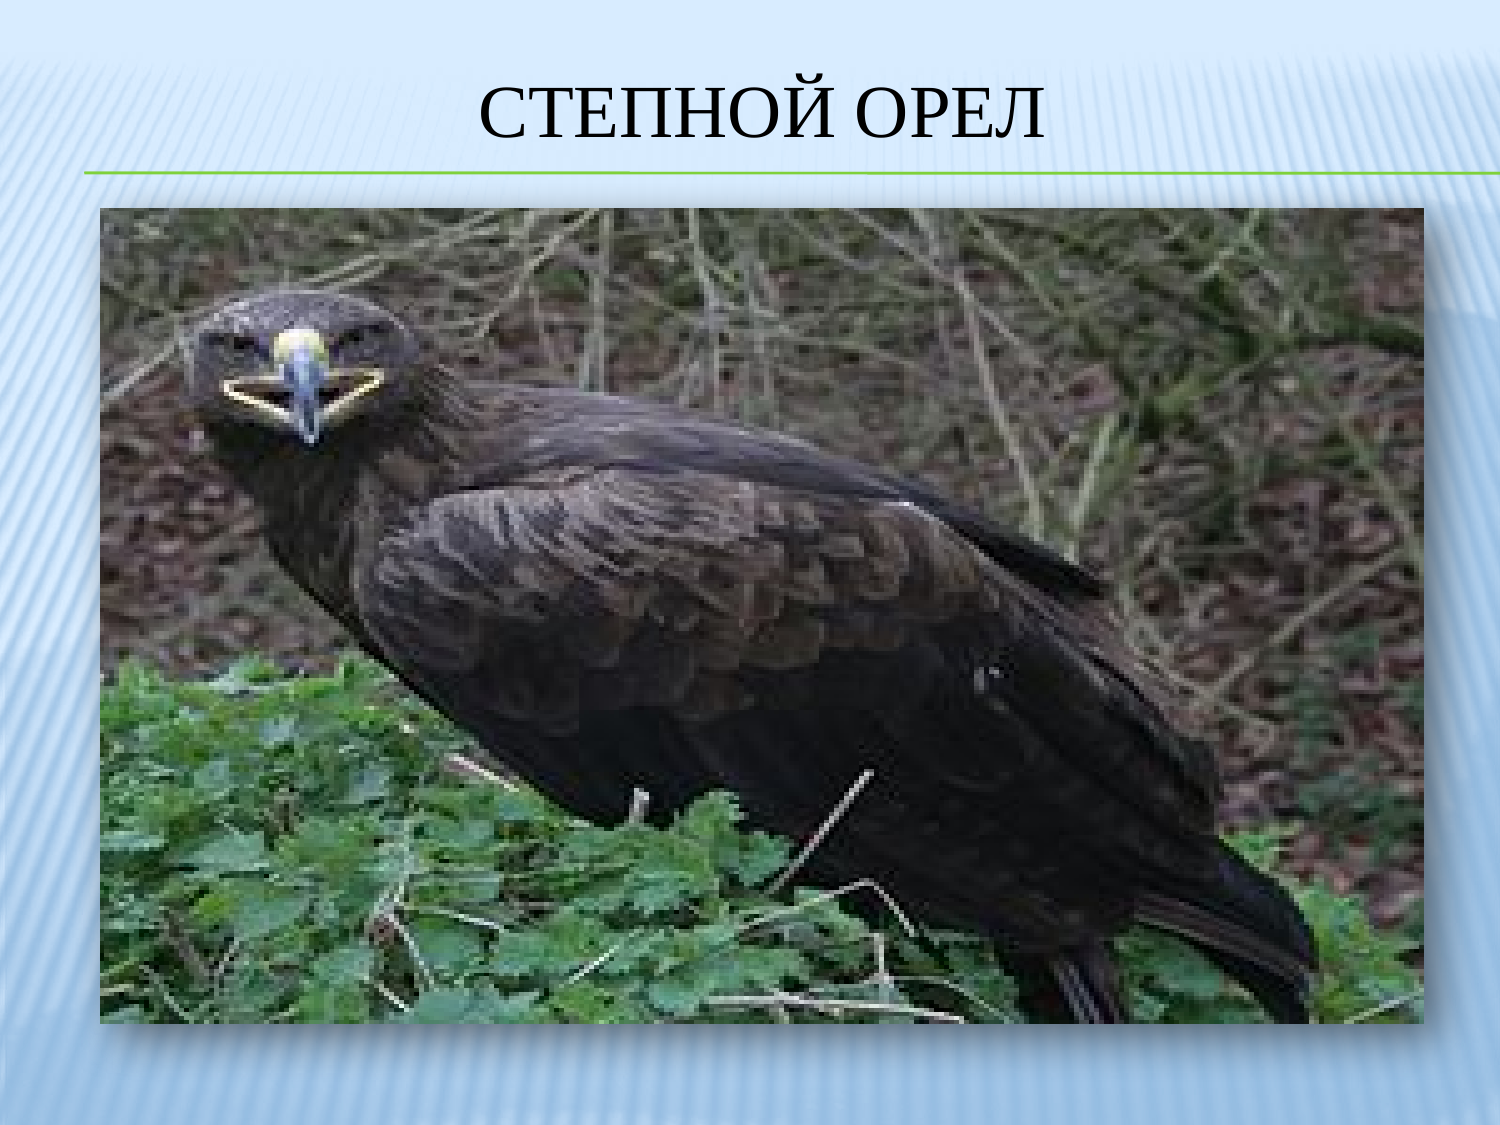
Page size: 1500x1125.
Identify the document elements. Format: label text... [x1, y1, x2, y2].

title Степной орел [50, 30, 1475, 185]
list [99, 207, 1424, 1024]
